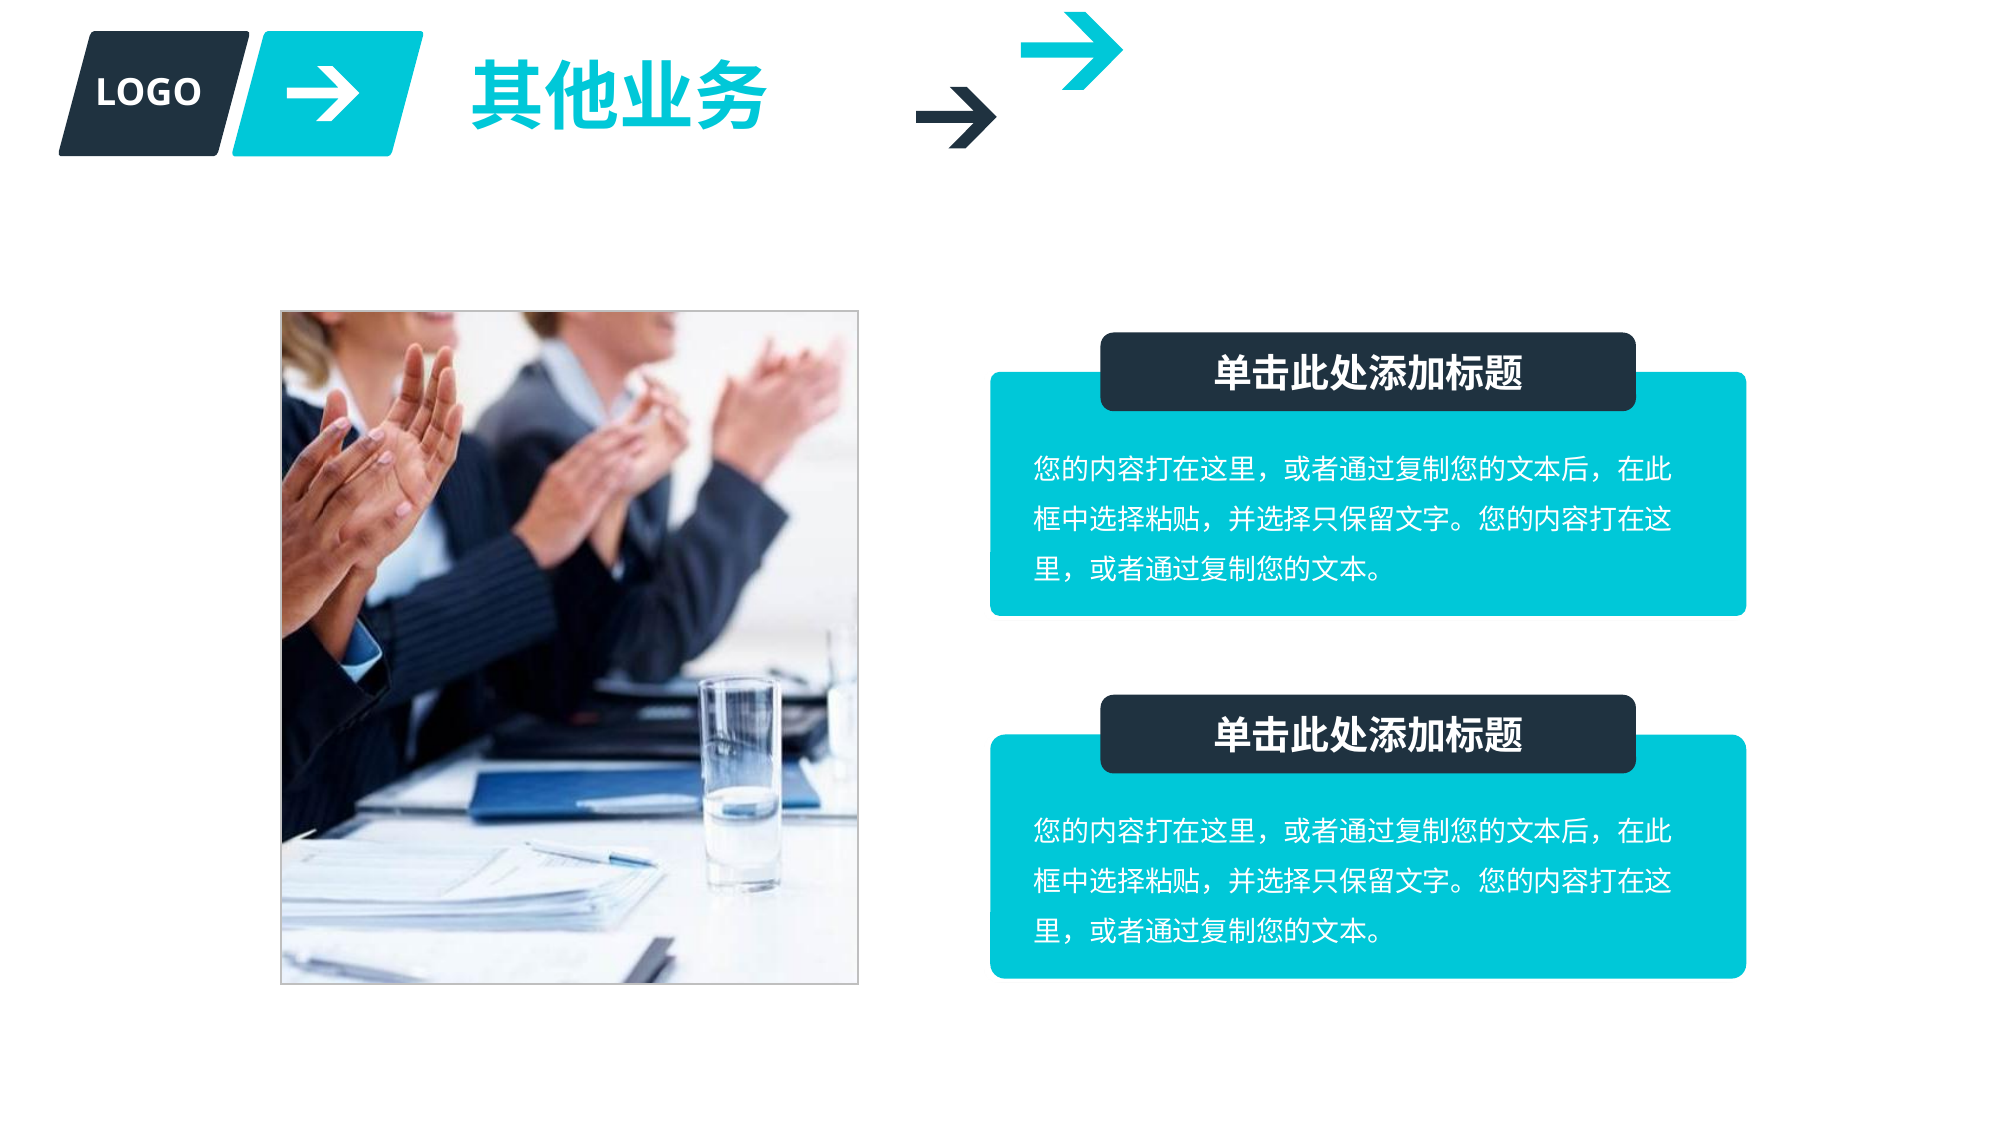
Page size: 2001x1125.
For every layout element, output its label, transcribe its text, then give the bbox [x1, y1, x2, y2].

text_box [1020, 11, 1124, 90]
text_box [58, 31, 424, 157]
text_box [989, 370, 1748, 617]
text_box 您的内容打在这里，或者通过复制您的文本后，在此框中选择粘贴，并选择只保留文字。您的内容打在这里，或者通过复制您的文本。 [1019, 789, 1699, 955]
text_box 单击此处添加标题 [1099, 331, 1638, 413]
text_box [916, 86, 997, 149]
text_box [989, 733, 1748, 980]
picture [281, 312, 857, 984]
text_box 您的内容打在这里，或者通过复制您的文本后，在此框中选择粘贴，并选择只保留文字。您的内容打在这里，或者通过复制您的文本。 [1019, 427, 1699, 593]
text_box 单击此处添加标题 [1099, 693, 1638, 775]
text_box 其他业务 [454, 41, 1074, 147]
